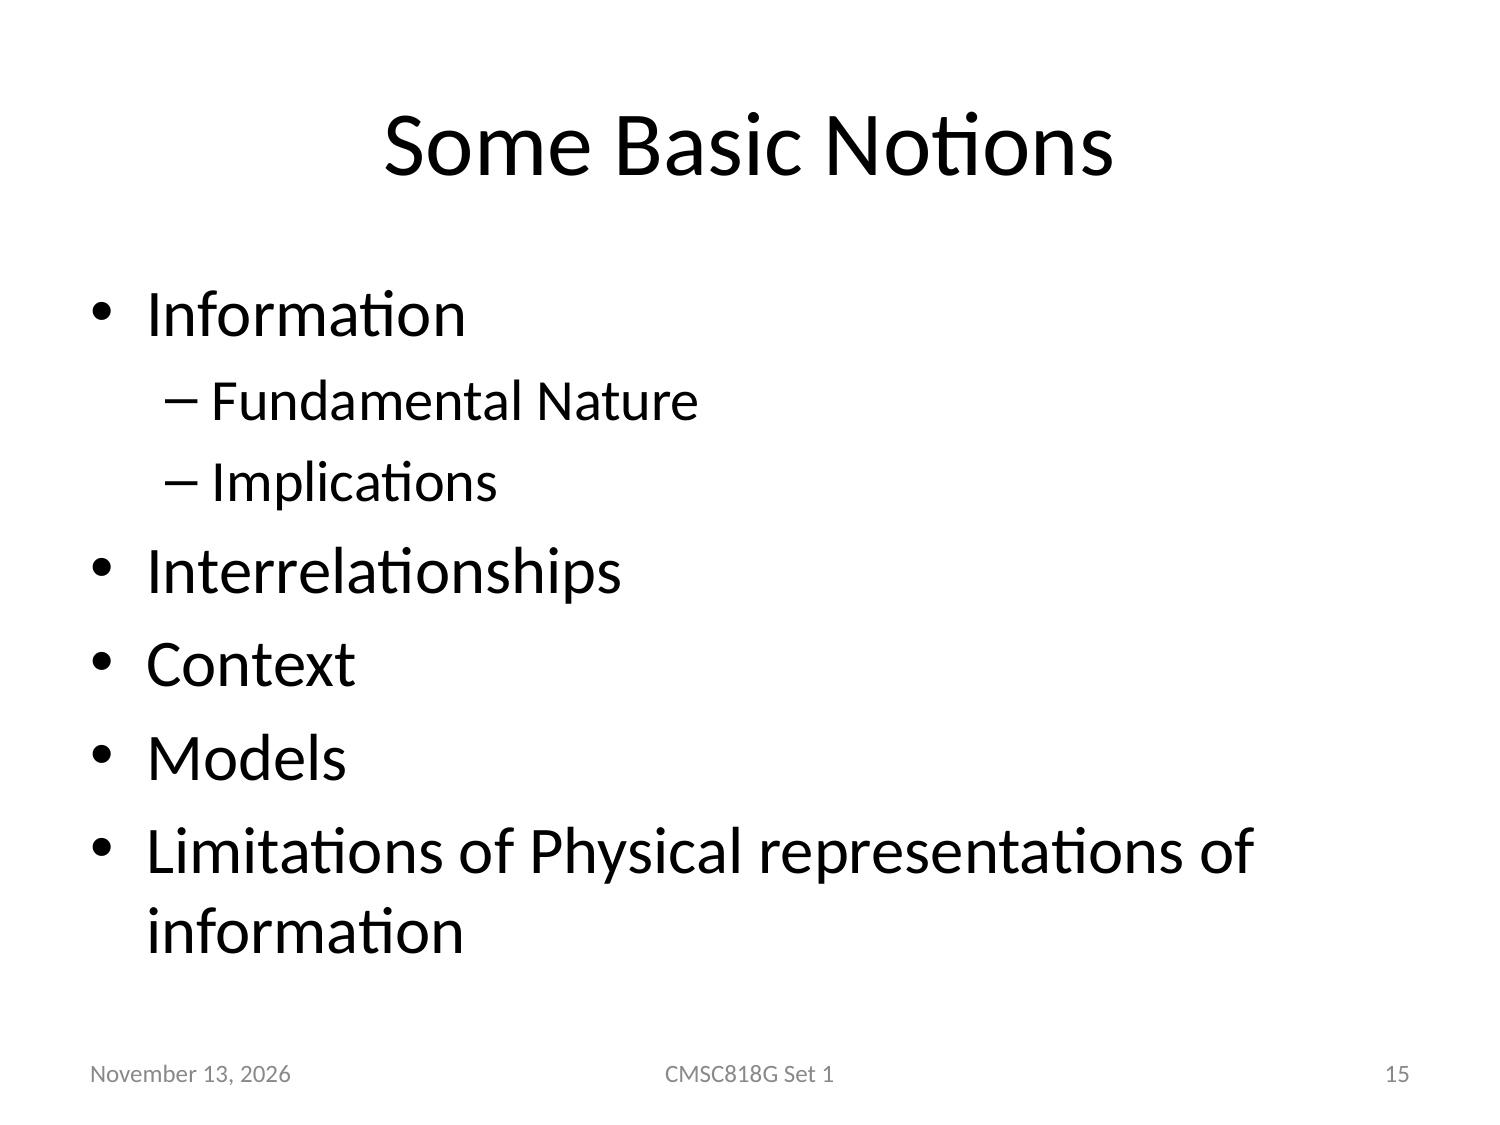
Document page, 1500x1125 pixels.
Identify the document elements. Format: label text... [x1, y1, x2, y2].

footer CMSC818G Set 1 [512, 1042, 988, 1103]
list Information Fundamental Nature Implications Interrelationships Context Models Limitations of Physical representations of information [75, 262, 1425, 1005]
slide_number 15 [1074, 1042, 1425, 1103]
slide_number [75, 1042, 425, 1103]
title Some Basic Notions [75, 45, 1425, 233]
